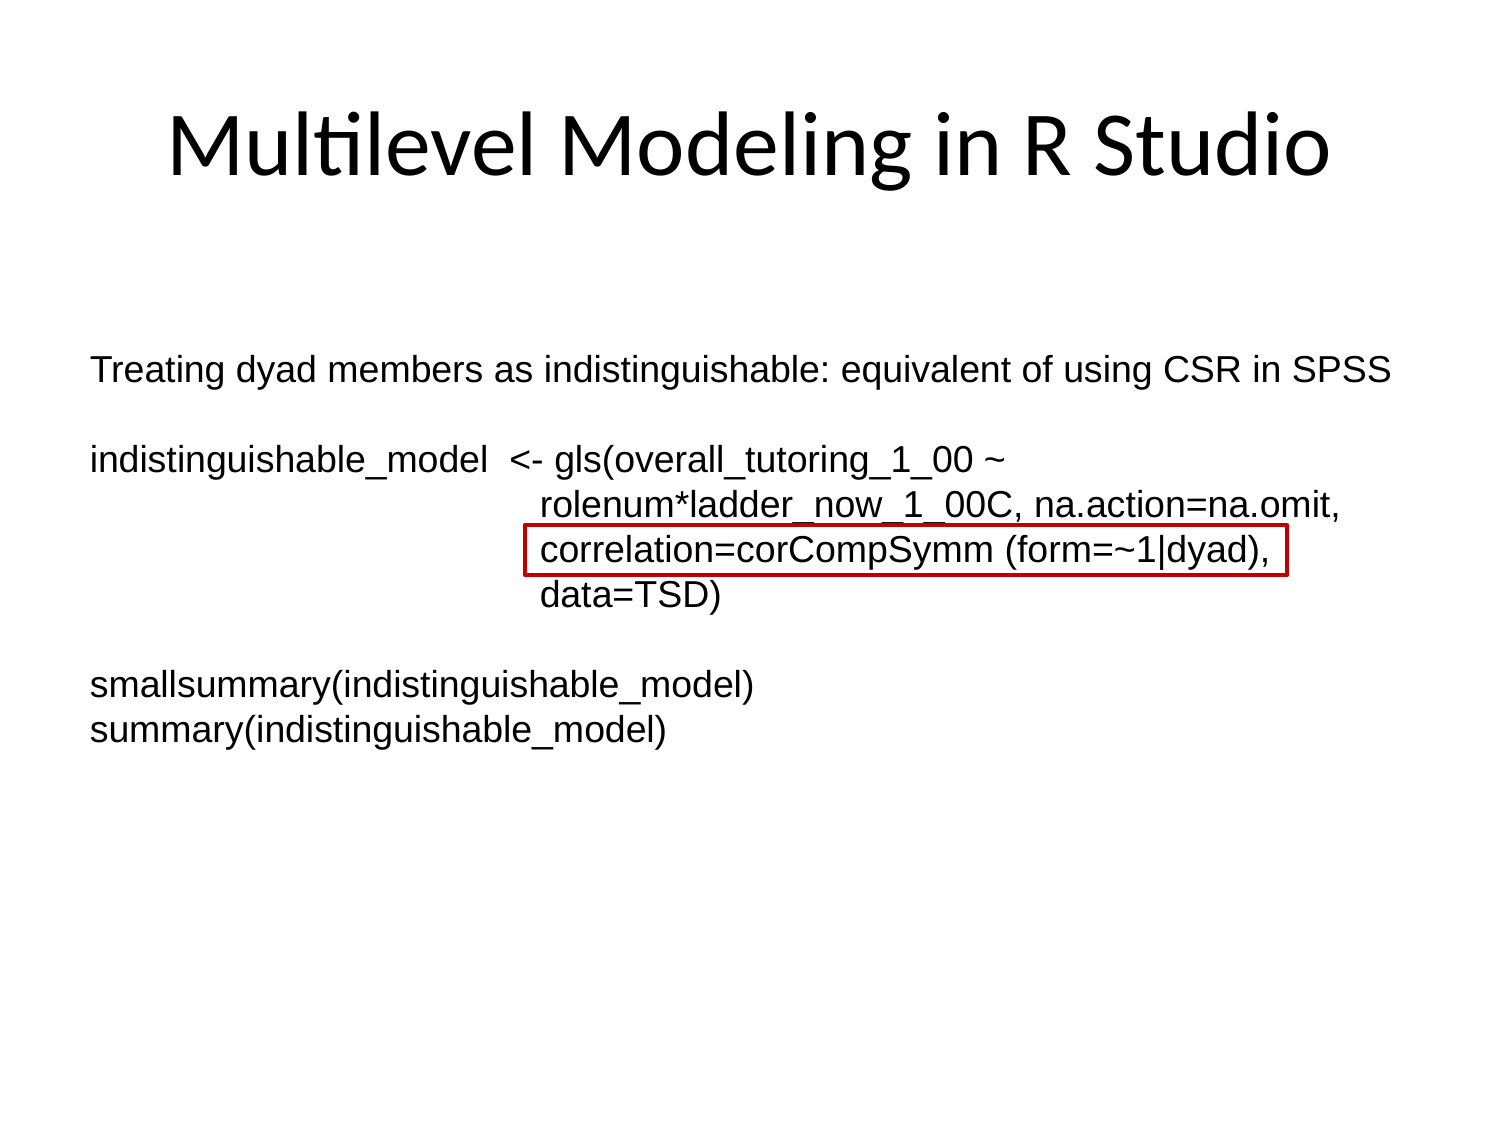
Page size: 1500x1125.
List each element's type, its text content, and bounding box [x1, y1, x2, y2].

title Multilevel Modeling in R Studio [75, 45, 1425, 233]
text_box Treating dyad members as indistinguishable: equivalent of using CSR in SPSS indistinguishable_model <- gls(overall_tutoring_1_00 ~ rolenum*ladder_now_1_00C, na.action=na.omit, correlation=corCompSymm (form=~1|dyad), data=TSD) smallsummary(indistinguishable_model) summary(indistinguishable_model) [74, 337, 1425, 758]
text_box [523, 523, 1289, 577]
